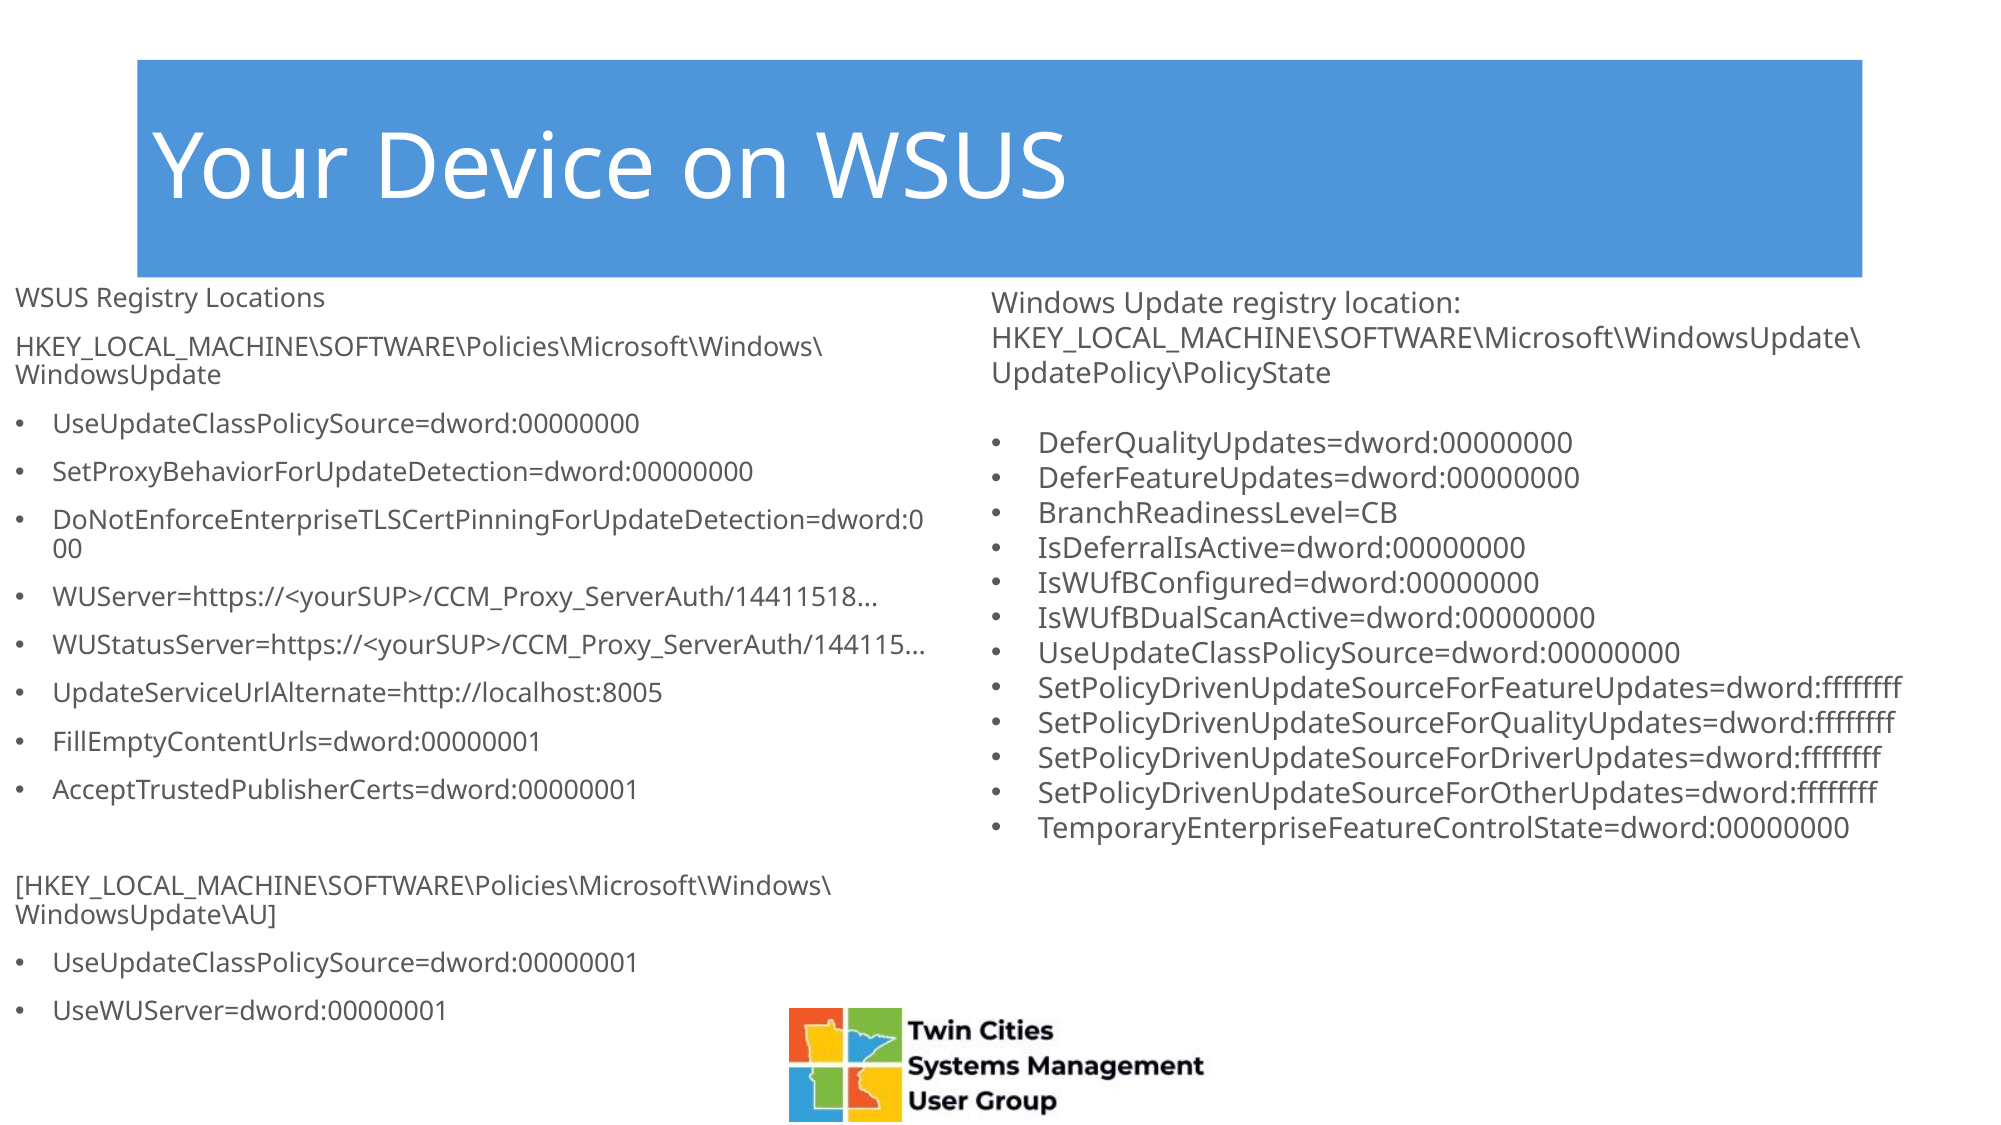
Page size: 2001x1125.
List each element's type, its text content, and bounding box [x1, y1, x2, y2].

text_box Windows Update registry location: HKEY_LOCAL_MACHINE\SOFTWARE\Microsoft\WindowsUpdate\UpdatePolicy\PolicyState DeferQualityUpdates=dword:00000000 DeferFeatureUpdates=dword:00000000 BranchReadinessLevel=CB IsDeferralIsActive=dword:00000000 IsWUfBConfigured=dword:00000000 IsWUfBDualScanActive=dword:00000000 UseUpdateClassPolicySource=dword:00000000 SetPolicyDrivenUpdateSourceForFeatureUpdates=dword:ffffffff SetPolicyDrivenUpdateSourceForQualityUpdates=dword:ffffffff SetPolicyDrivenUpdateSourceForDriverUpdates=dword:ffffffff SetPolicyDrivenUpdateSourceForOtherUpdates=dword:ffffffff TemporaryEnterpriseFeatureControlState=dword:00000000 [976, 277, 1977, 852]
picture [789, 1008, 1211, 1122]
list WSUS Registry Locations HKEY_LOCAL_MACHINE\SOFTWARE\Policies\Microsoft\Windows\WindowsUpdate UseUpdateClassPolicySource=dword:00000000 SetProxyBehaviorForUpdateDetection=dword:00000000 DoNotEnforceEnterpriseTLSCertPinningForUpdateDetection=dword:000 WUServer=https://<yourSUP>/CCM_Proxy_ServerAuth/14411518... WUStatusServer=https://<yourSUP>/CCM_Proxy_ServerAuth/144115… UpdateServiceUrlAlternate=http://localhost:8005 FillEmptyContentUrls=dword:00000001 AcceptTrustedPublisherCerts=dword:00000001 [HKEY_LOCAL_MACHINE\SOFTWARE\Policies\Microsoft\Windows\WindowsUpdate\AU] UseUpdateClassPolicySource=dword:00000001 UseWUServer=dword:00000001 [0, 277, 952, 1044]
title Your Device on WSUS [137, 59, 1863, 278]
